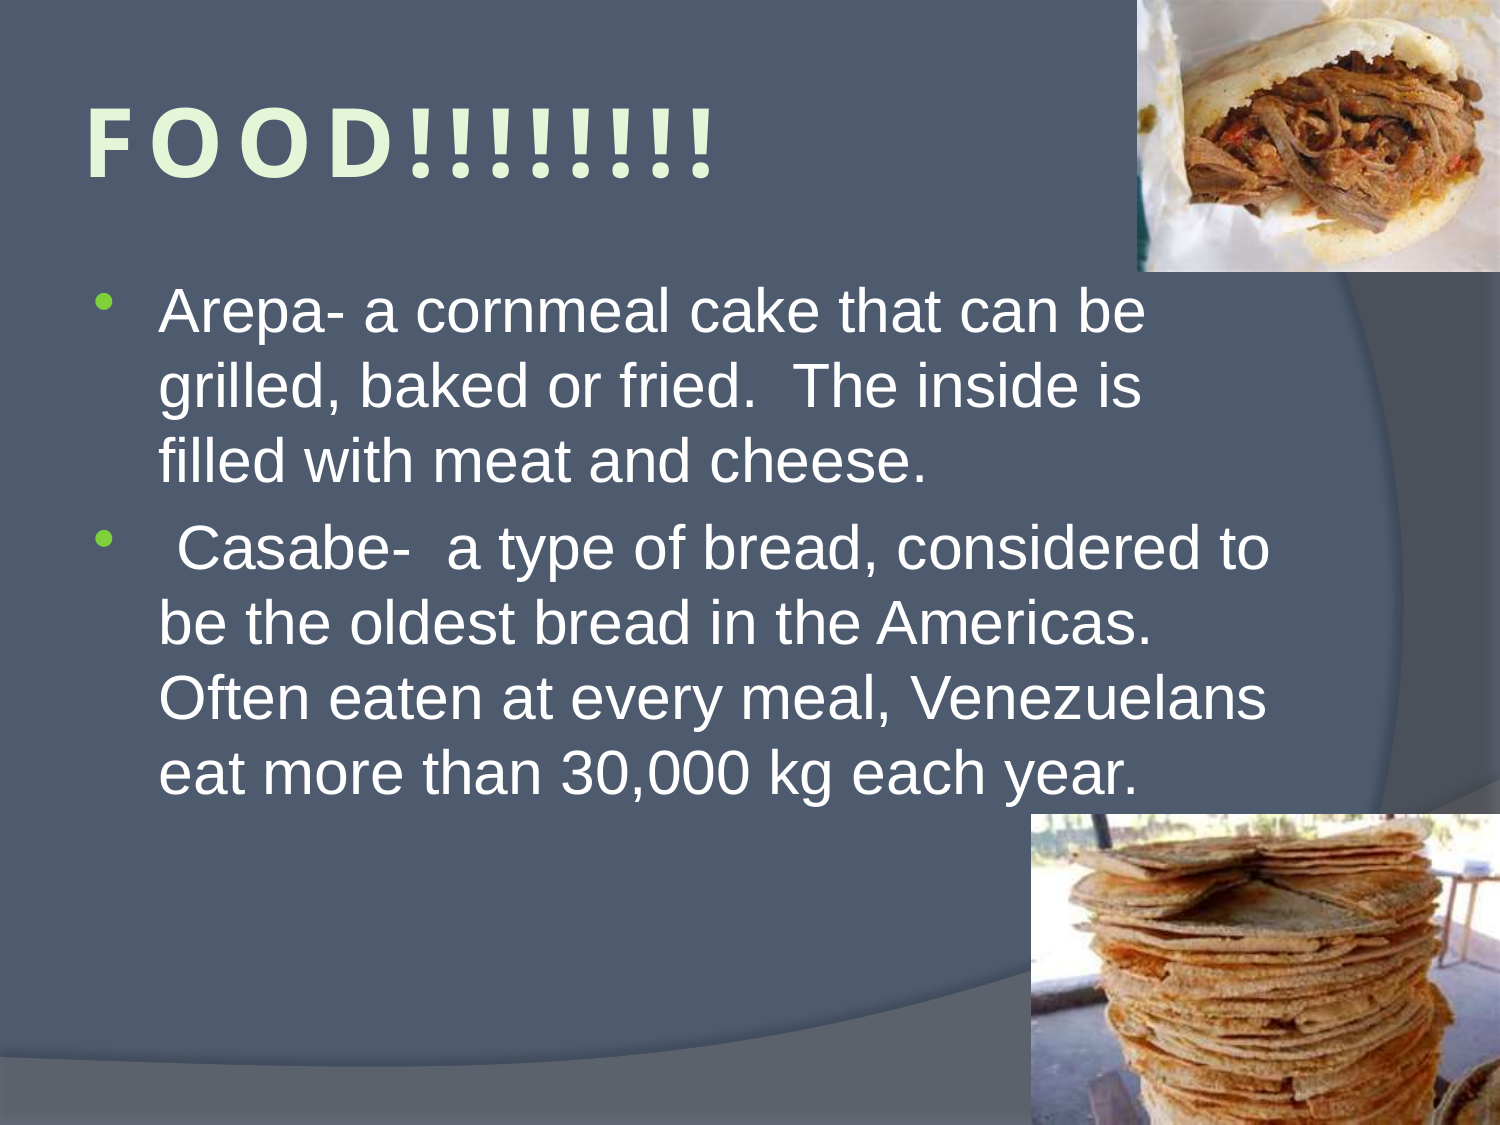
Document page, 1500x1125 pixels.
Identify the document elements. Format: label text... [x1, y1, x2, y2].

title FOOD!!!!!!!! [75, 45, 1128, 233]
picture [1030, 813, 1500, 1125]
picture [1137, 0, 1500, 272]
list Arepa- a cornmeal cake that can be grilled, baked or fried. The inside is filled with meat and cheese. Casabe- a type of bread, considered to be the oldest bread in the Americas. Often eaten at every meal, Venezuelans eat more than 30,000 kg each year. [75, 262, 1300, 1005]
